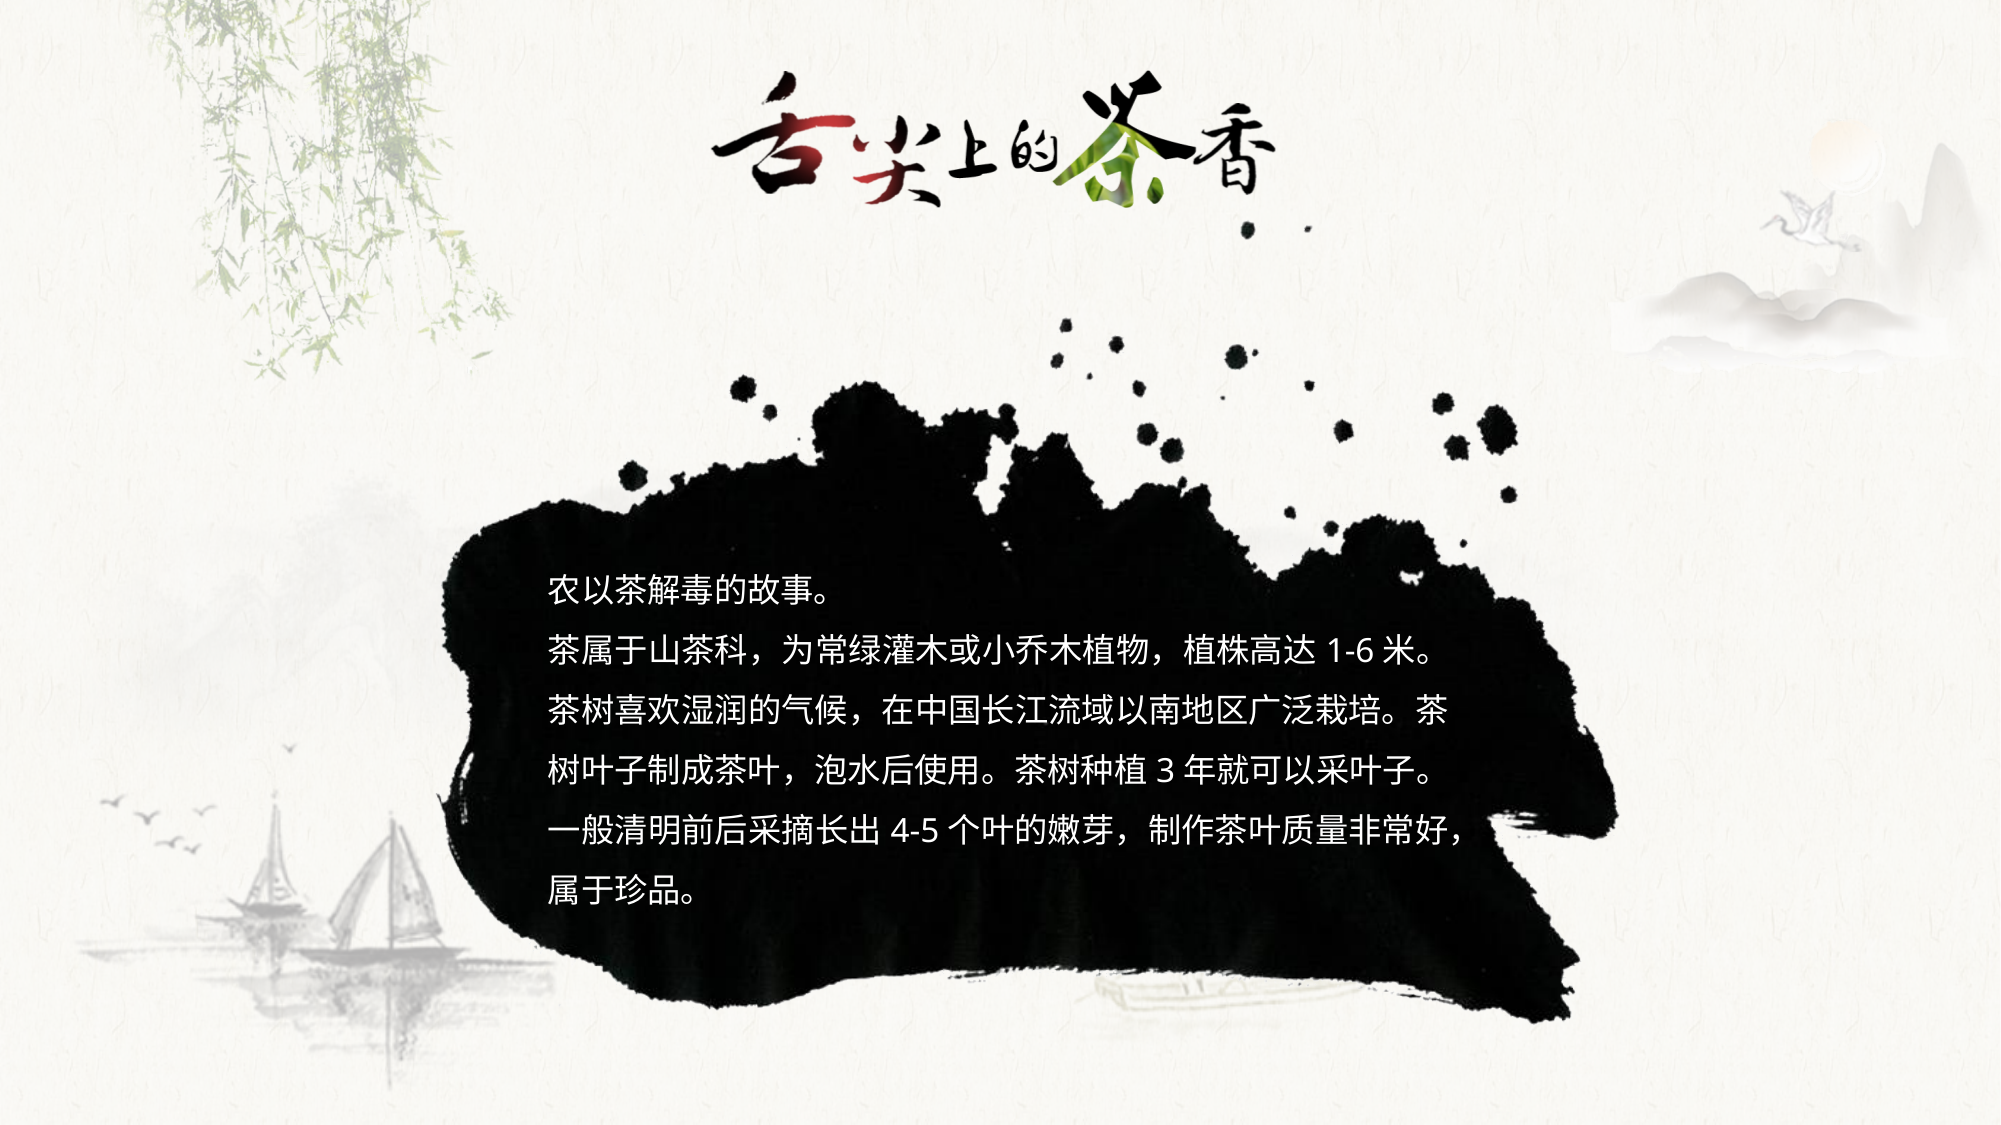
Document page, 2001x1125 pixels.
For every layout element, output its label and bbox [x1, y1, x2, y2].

picture [383, 11, 1672, 1034]
